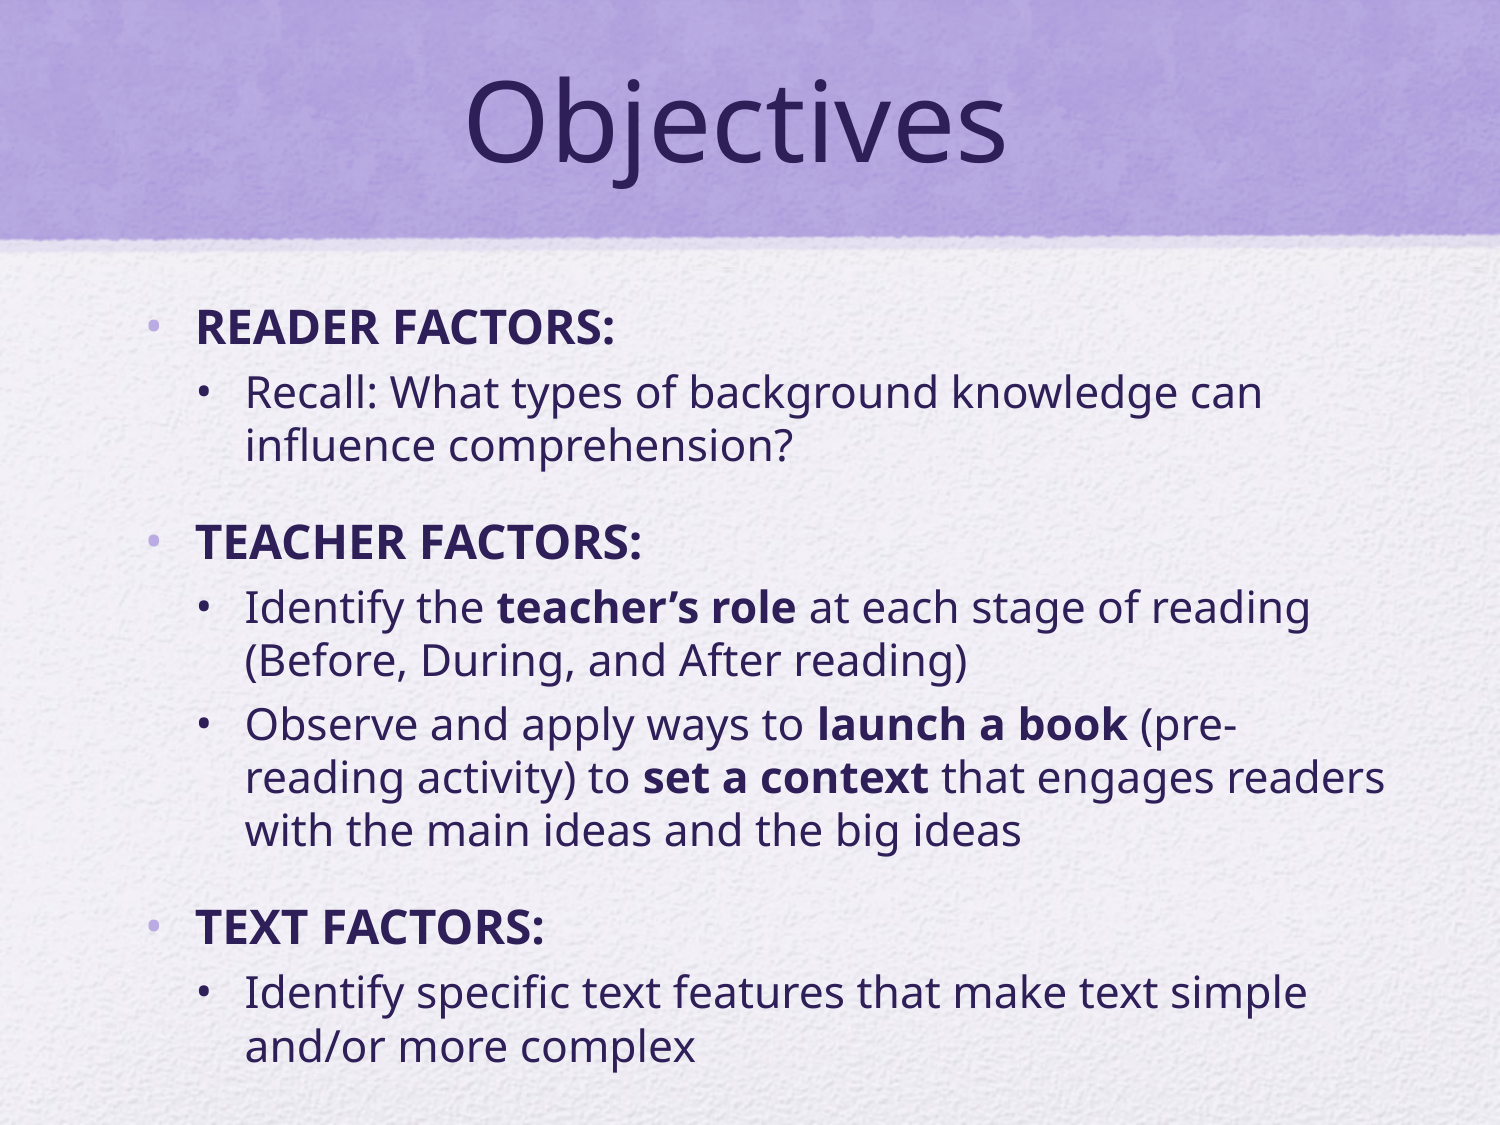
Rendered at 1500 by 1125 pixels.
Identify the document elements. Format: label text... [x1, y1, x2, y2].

title Objectives [129, 6, 1372, 239]
picture [0, 225, 1500, 1125]
list READER FACTORS: Recall: What types of background knowledge can influence comprehension? TEACHER FACTORS: Identify the teacher’s role at each stage of reading (Before, During, and After reading) Observe and apply ways to launch a book (pre-reading activity) to set a context that engages readers with the main ideas and the big ideas TEXT FACTORS: Identify specific text features that make text simple and/or more complex [129, 288, 1412, 1087]
